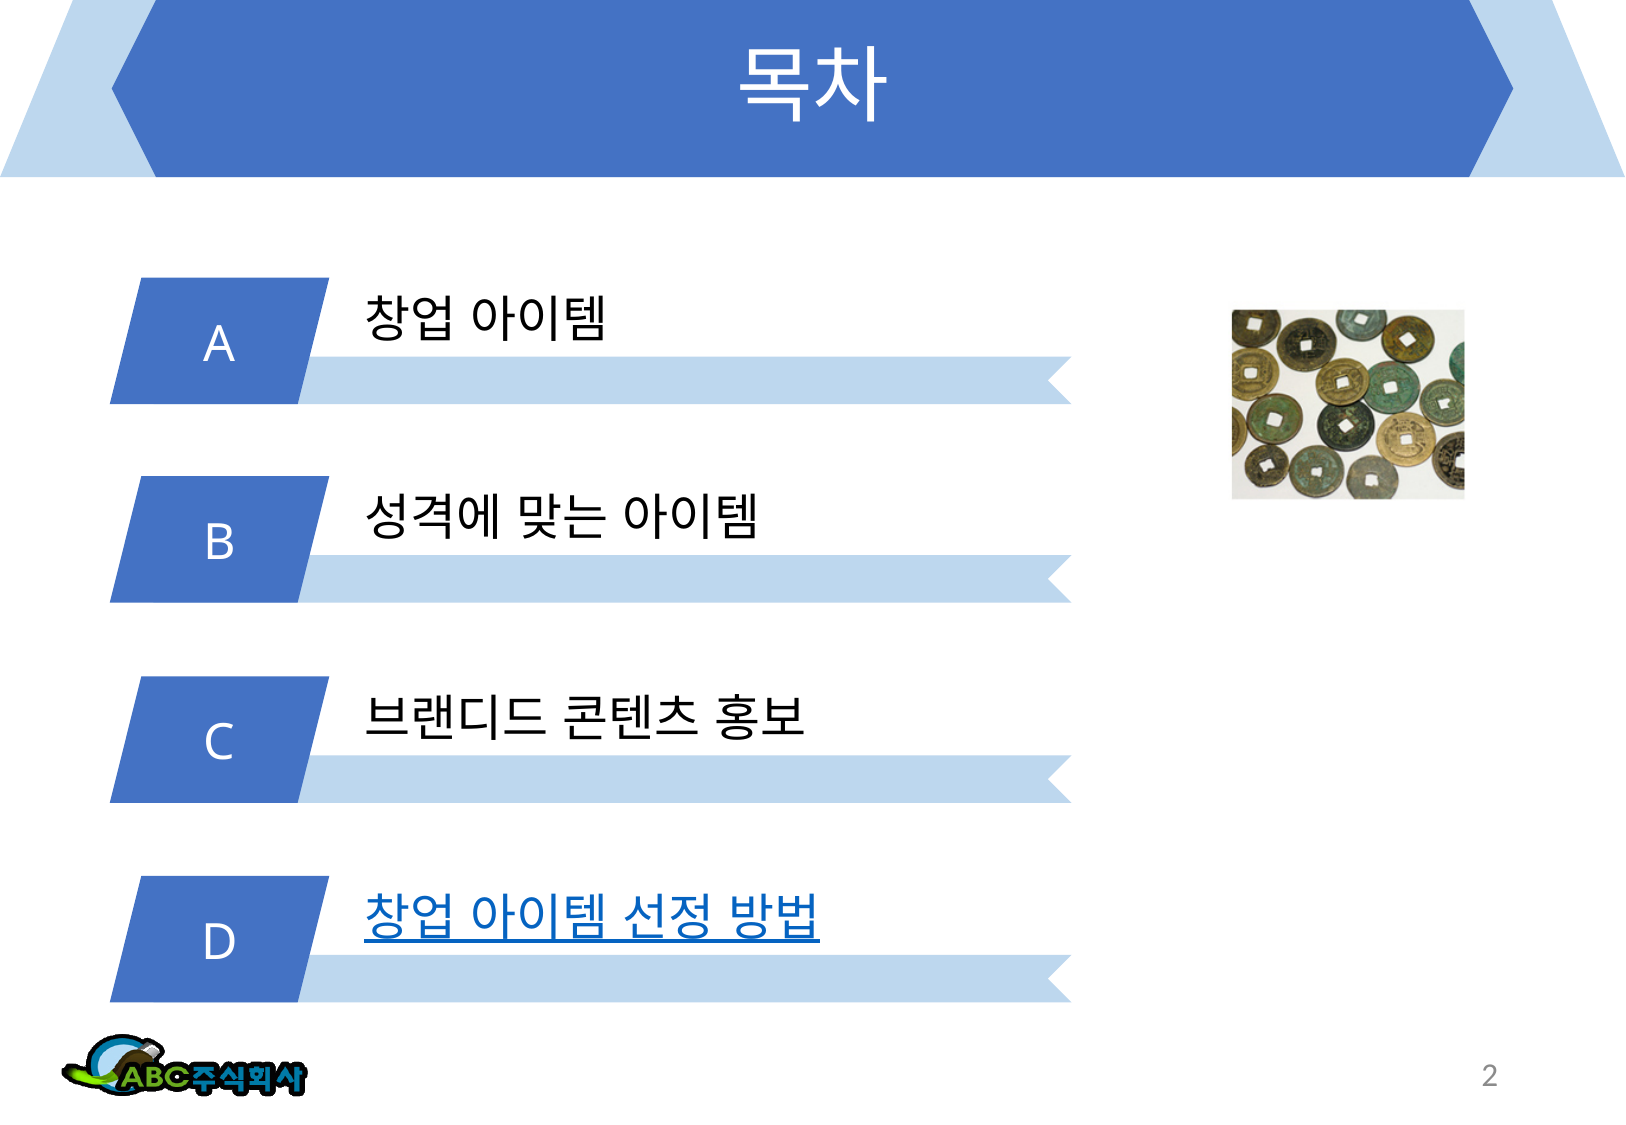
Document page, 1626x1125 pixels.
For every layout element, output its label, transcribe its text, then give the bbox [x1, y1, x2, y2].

text_box [153, 754, 1075, 805]
picture [50, 1027, 315, 1101]
text_box 성격에 맞는 아이템 [349, 478, 1072, 553]
picture [1214, 289, 1478, 522]
title 목차 [0, 0, 1625, 178]
text_box [299, 355, 1075, 406]
text_box [299, 953, 1075, 1004]
text_box [299, 554, 1075, 604]
text_box 창업 아이템 [349, 280, 1072, 355]
slide_number 2 [1147, 1042, 1514, 1103]
text_box 창업 아이템 선정 방법 [349, 877, 1072, 966]
text_box 브랜디드 콘텐츠 홍보 [349, 678, 1072, 754]
text_box D [108, 874, 331, 1004]
text_box A [108, 276, 331, 406]
text_box C [108, 675, 331, 804]
text_box B [108, 475, 331, 604]
